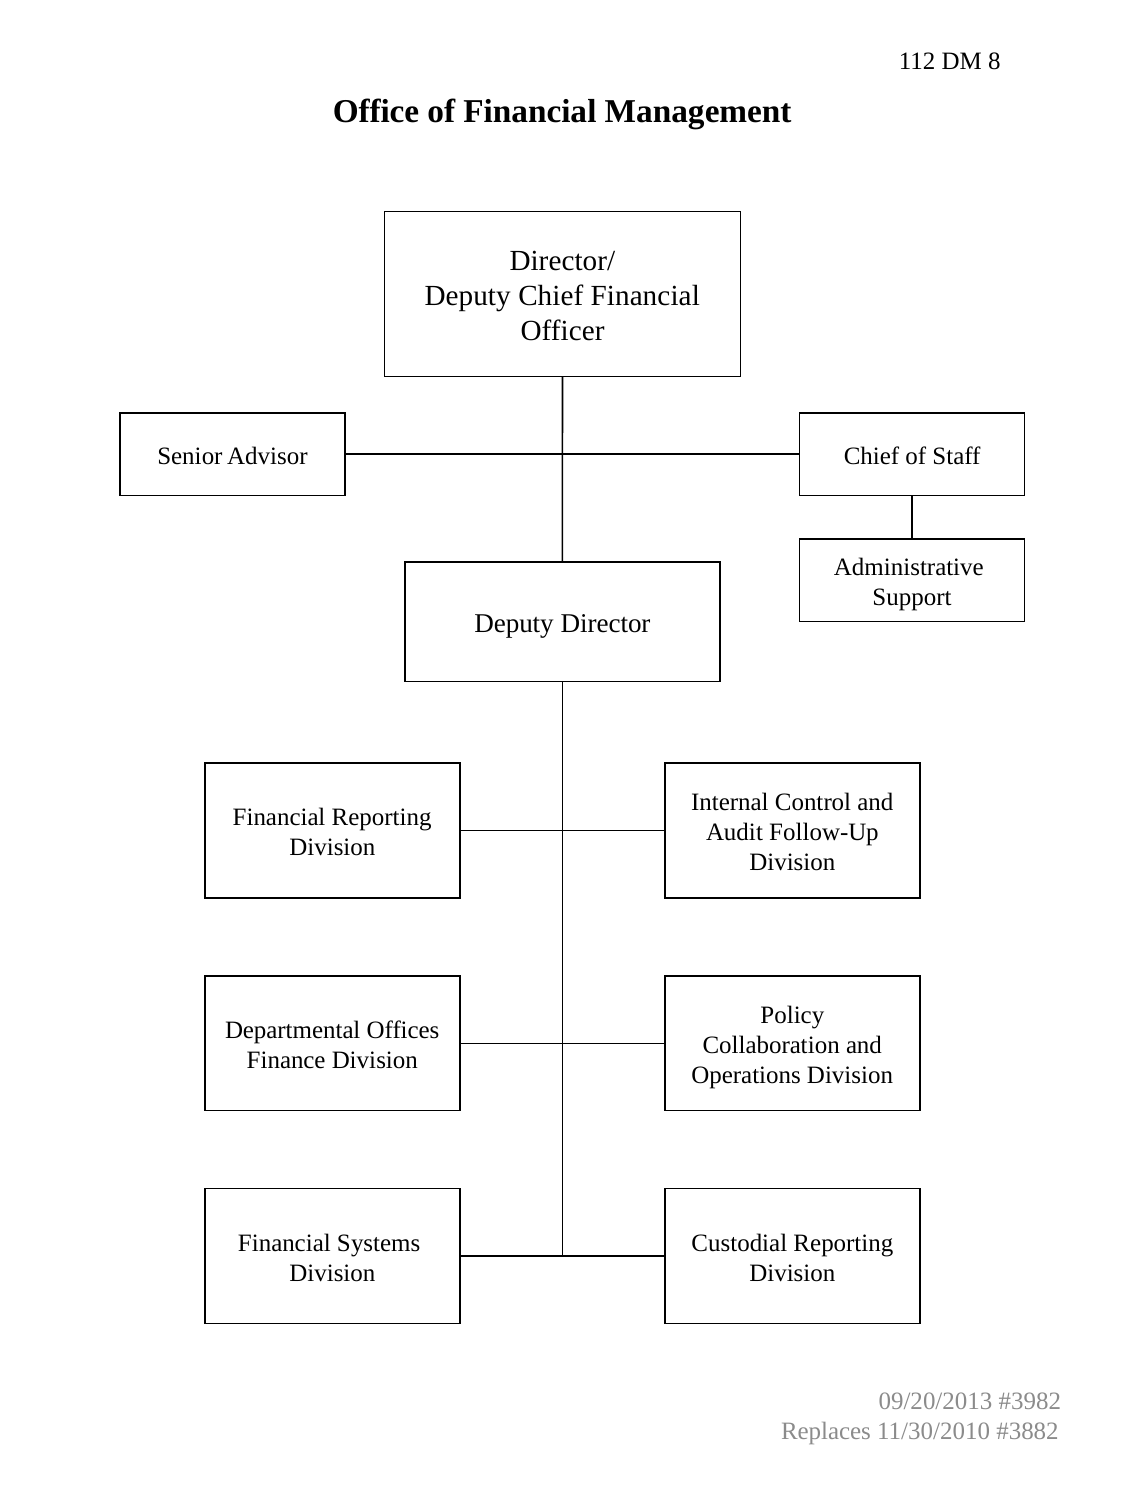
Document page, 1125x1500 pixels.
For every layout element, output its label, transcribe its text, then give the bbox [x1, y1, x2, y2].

text_box Financial Systems Division [204, 1188, 460, 1324]
text_box Policy Collaboration and Operations Division [664, 975, 920, 1111]
text_box Administrative Support [799, 539, 1025, 622]
text_box Internal Control and Audit Follow-Up Division [664, 762, 920, 898]
text_box Deputy Director [404, 561, 720, 682]
text_box Senior Advisor [119, 412, 345, 496]
footer 09/20/2013 #3982 Replaces 11/30/2010 #3882 [741, 1374, 1099, 1455]
text_box Director/ Deputy Chief Financial Officer [384, 211, 741, 377]
text_box Custodial Reporting Division [664, 1188, 920, 1324]
text_box 112 DM 8 [884, 36, 1050, 82]
text_box Financial Reporting Division [204, 762, 460, 898]
text_box Chief of Staff [799, 412, 1025, 496]
text_box Departmental Offices Finance Division [204, 975, 460, 1111]
text_box Office of Financial Management [318, 82, 807, 137]
